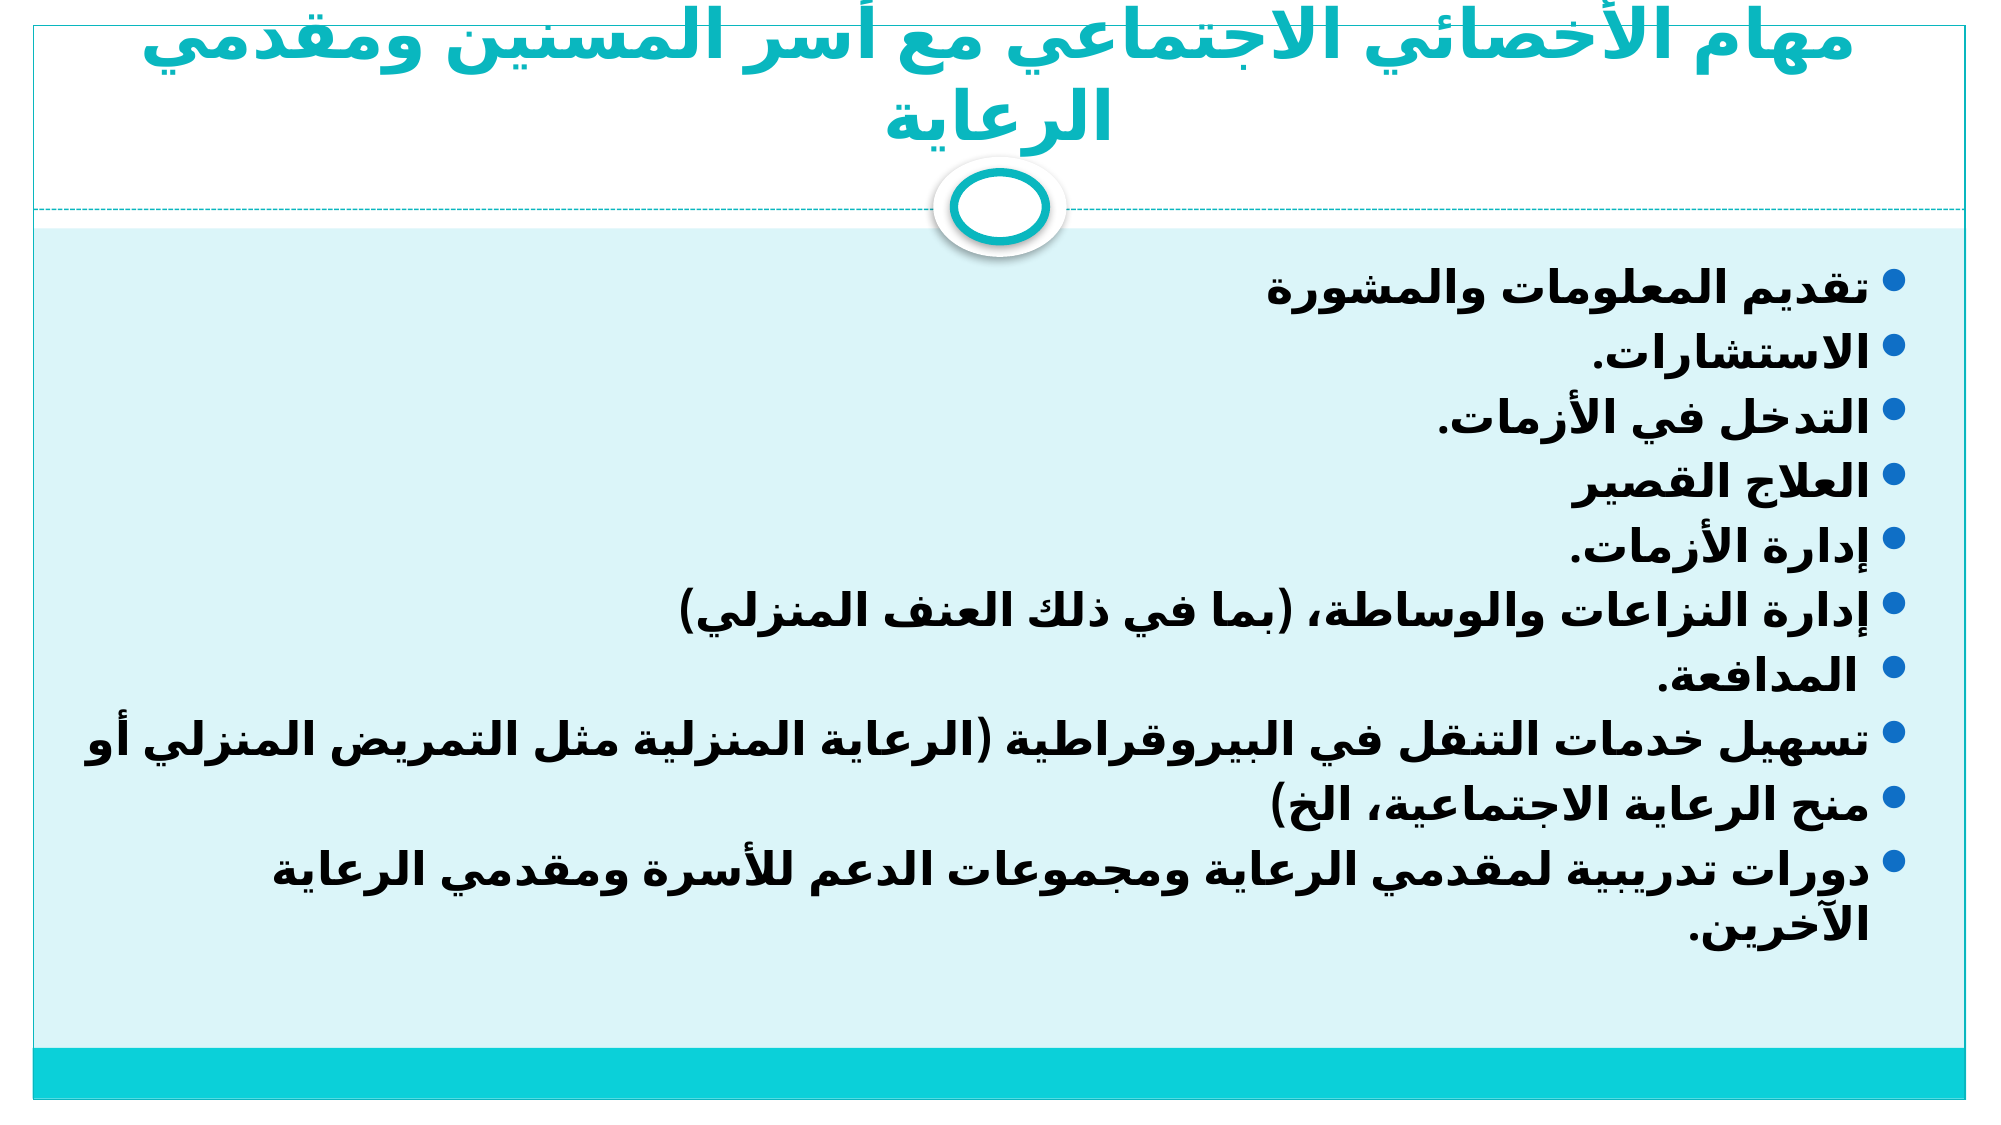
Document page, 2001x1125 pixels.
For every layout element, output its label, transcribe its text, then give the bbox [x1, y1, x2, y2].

list تقديم المعلومات والمشورة الاستشارات. التدخل في الأزمات. العلاج القصير إدارة الأزمات. إدارة النزاعات والوساطة، (بما في ذلك العنف المنزلي) المدافعة. تسهيل خدمات التنقل في البيروقراطية (الرعاية المنزلية مثل التمريض المنزلي أو منح الرعاية الاجتماعية، الخ) دورات تدريبية لمقدمي الرعاية ومجموعات الدعم للأسرة ومقدمي الرعاية الآخرين. [66, 250, 1926, 1001]
title مهام الأخصائي الاجتماعي مع أسر المسنين ومقدمي الرعاية [66, 37, 1933, 162]
